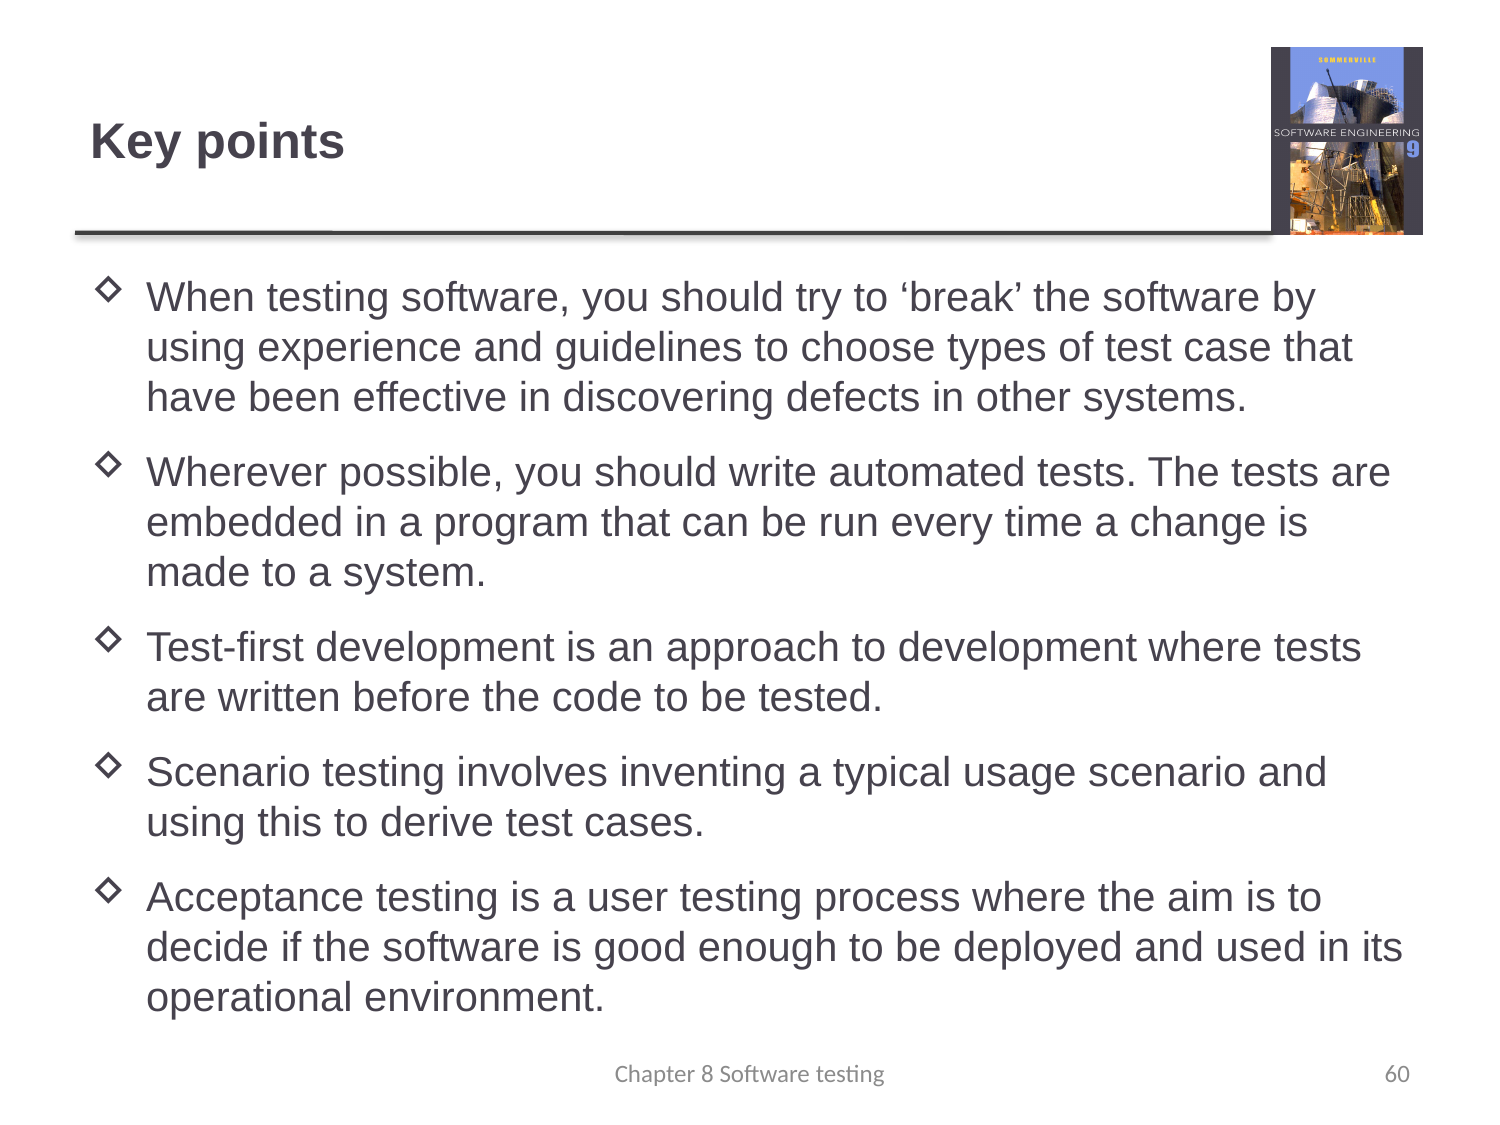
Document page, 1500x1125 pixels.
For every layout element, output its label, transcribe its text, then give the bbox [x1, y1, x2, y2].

picture [1272, 47, 1423, 235]
footer Chapter 8 Software testing [512, 1042, 988, 1103]
title Key points [74, 44, 1272, 233]
list When testing software, you should try to ‘break’ the software by using experience and guidelines to choose types of test case that have been effective in discovering defects in other systems. Wherever possible, you should write automated tests. The tests are embedded in a program that can be run every time a change is made to a system. Test-first development is an approach to development where tests are written before the code to be tested. Scenario testing involves inventing a typical usage scenario and using this to derive test cases. Acceptance testing is a user testing process where the aim is to decide if the software is good enough to be deployed and used in its operational environment. [75, 262, 1425, 1005]
slide_number 60 [1074, 1042, 1425, 1103]
